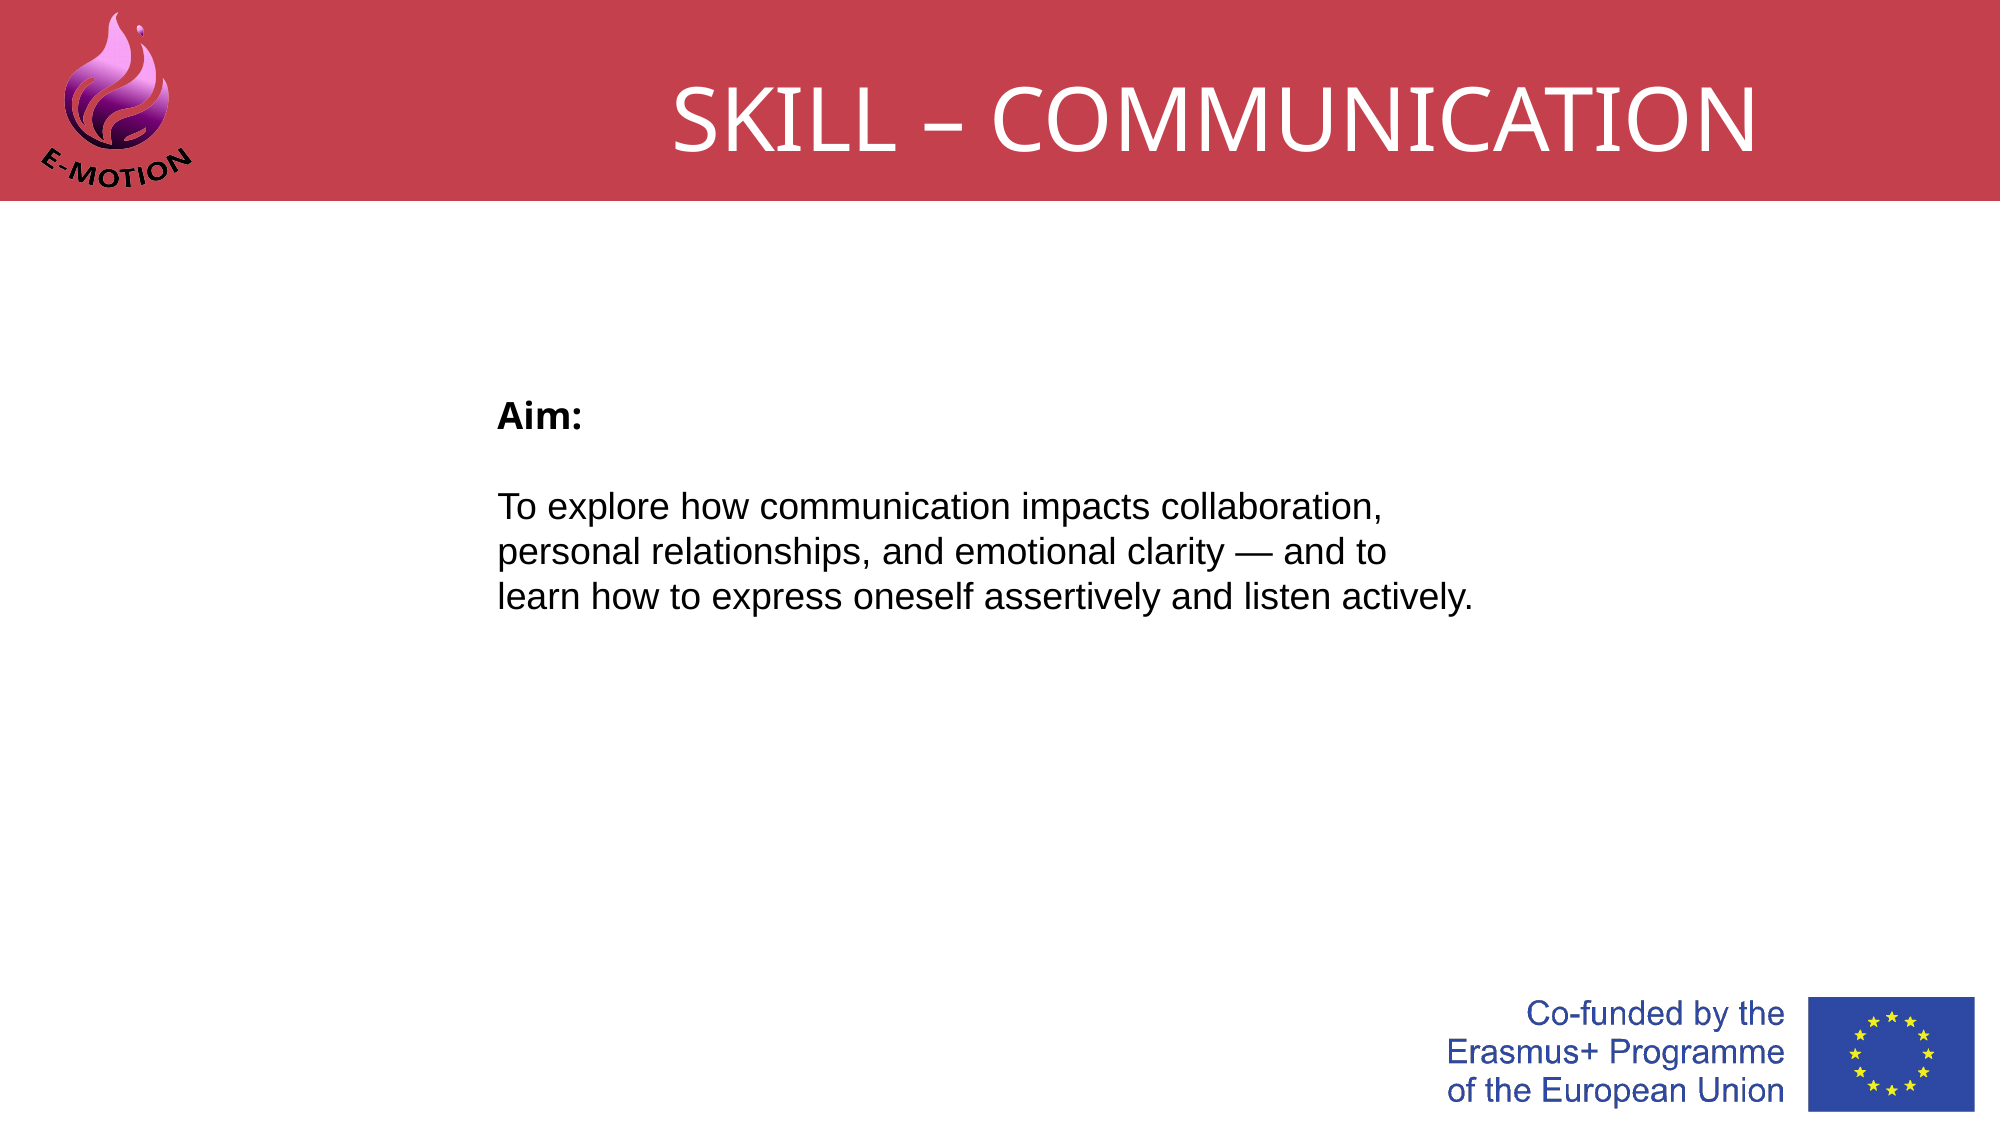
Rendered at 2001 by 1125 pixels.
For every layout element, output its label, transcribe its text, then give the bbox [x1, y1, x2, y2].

text_box SKILL – COMMUNICATION [518, 55, 1778, 330]
text_box Aim: To explore how communication impacts collaboration, personal relationships, and emotional clarity — and to learn how to express oneself assertively and listen actively. [482, 385, 1495, 625]
picture [1396, 995, 1975, 1116]
picture [0, 0, 253, 247]
